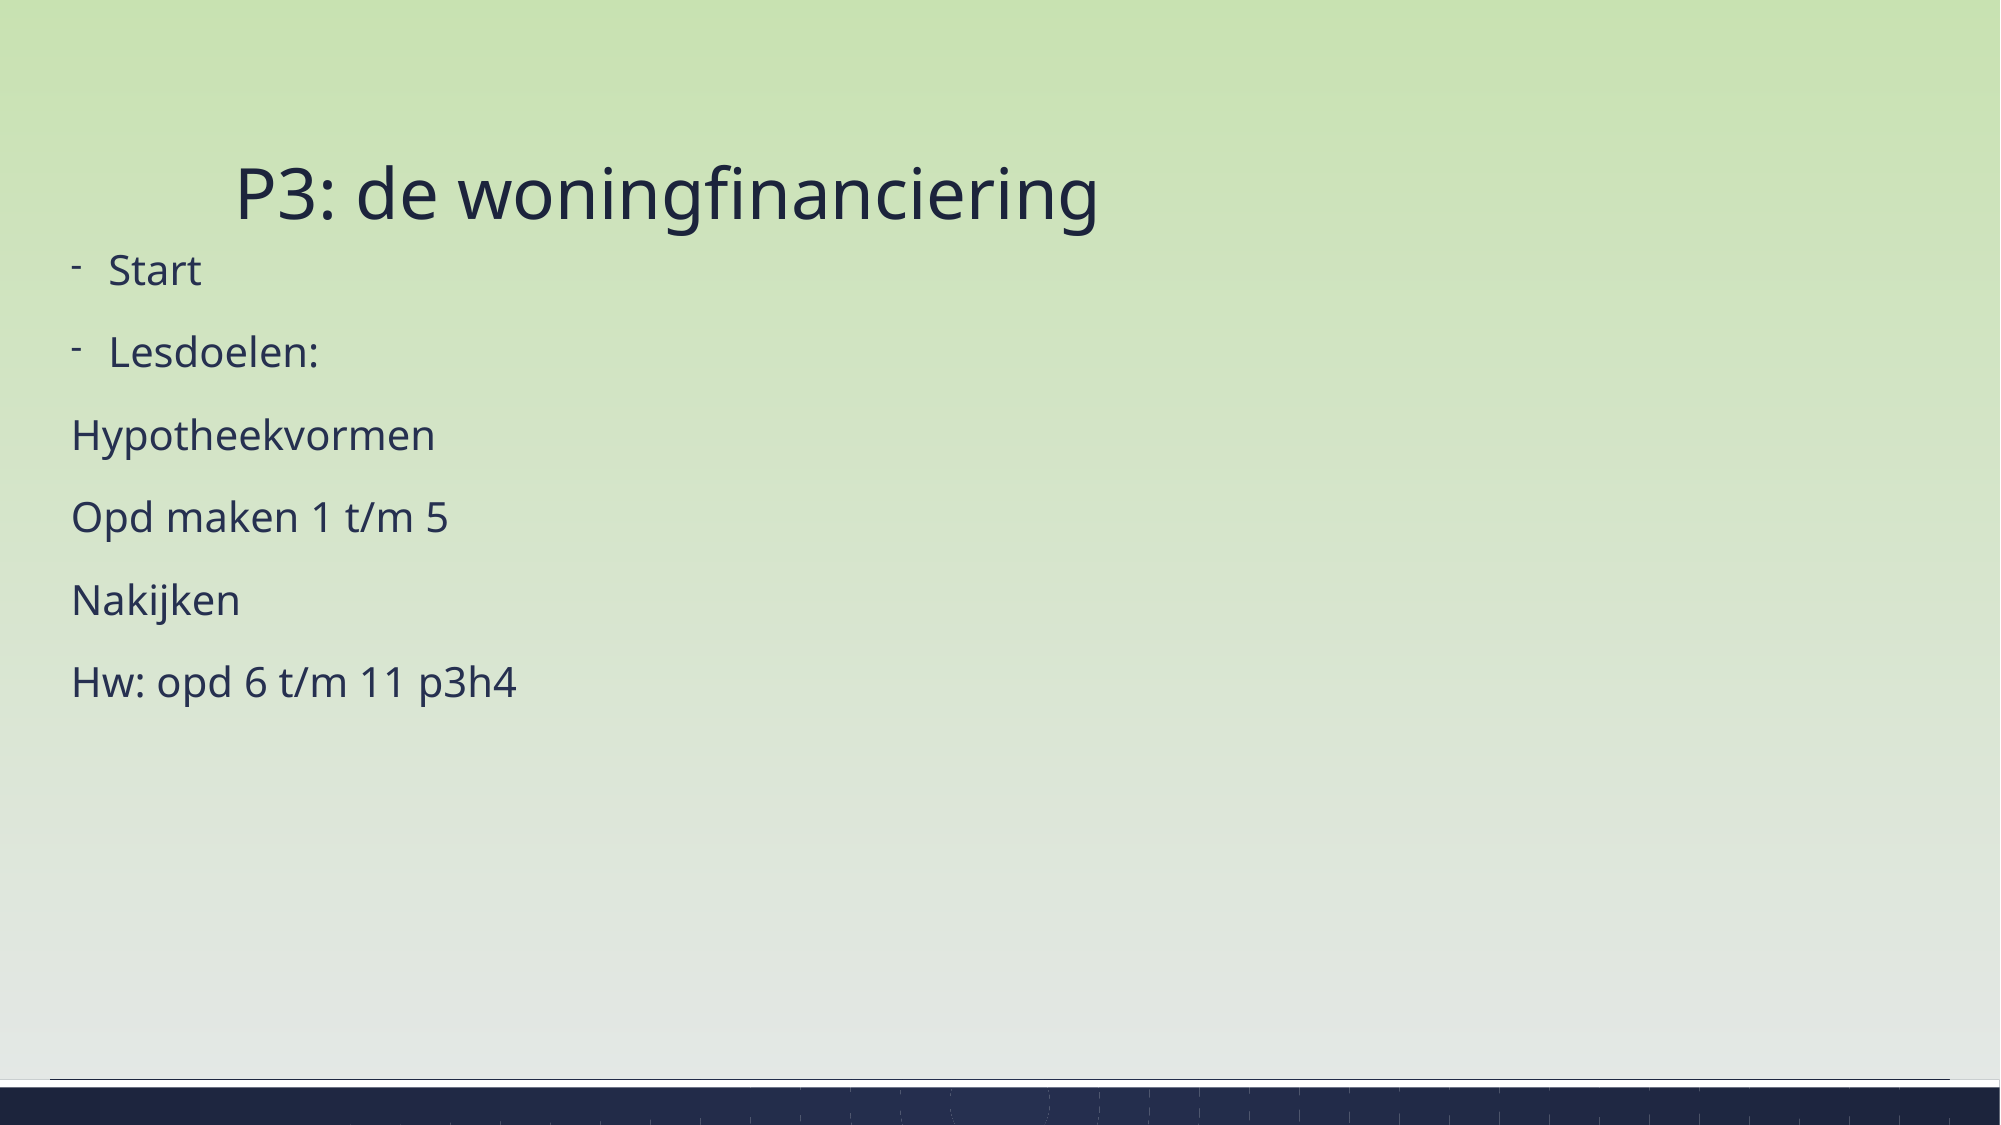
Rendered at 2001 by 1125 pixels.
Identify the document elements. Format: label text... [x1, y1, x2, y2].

list Start Lesdoelen: Hypotheekvormen Opd maken 1 t/m 5 Nakijken Hw: opd 6 t/m 11 p3h4 [48, 241, 1918, 990]
title P3: de woningfinanciering [219, 76, 1780, 241]
